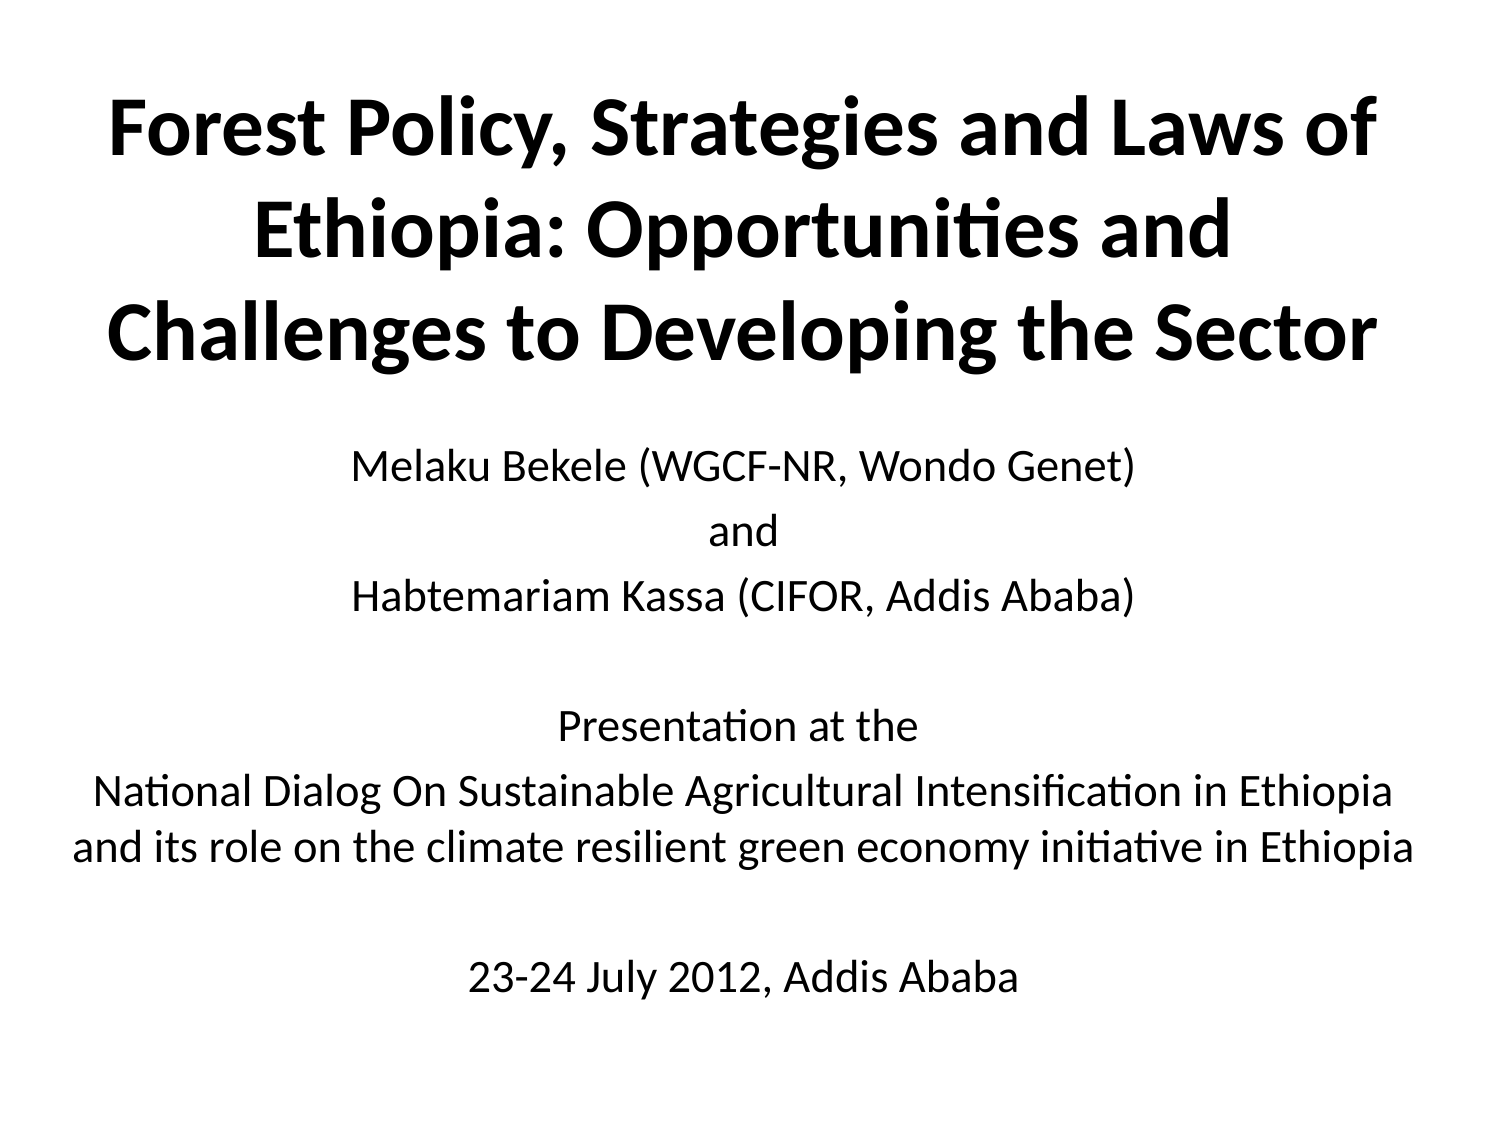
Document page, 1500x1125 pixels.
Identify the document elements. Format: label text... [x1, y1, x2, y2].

subtitle Forest Policy, Strategies and Laws of Ethiopia: Opportunities and Challenges to Developing the Sector Melaku Bekele (WGCF-NR, Wondo Genet) and Habtemariam Kassa (CIFOR, Addis Ababa) Presentation at the National Dialog On Sustainable Agricultural Intensification in Ethiopia and its role on the climate resilient green economy initiative in Ethiopia 23-24 July 2012, Addis Ababa [50, 62, 1438, 1075]
